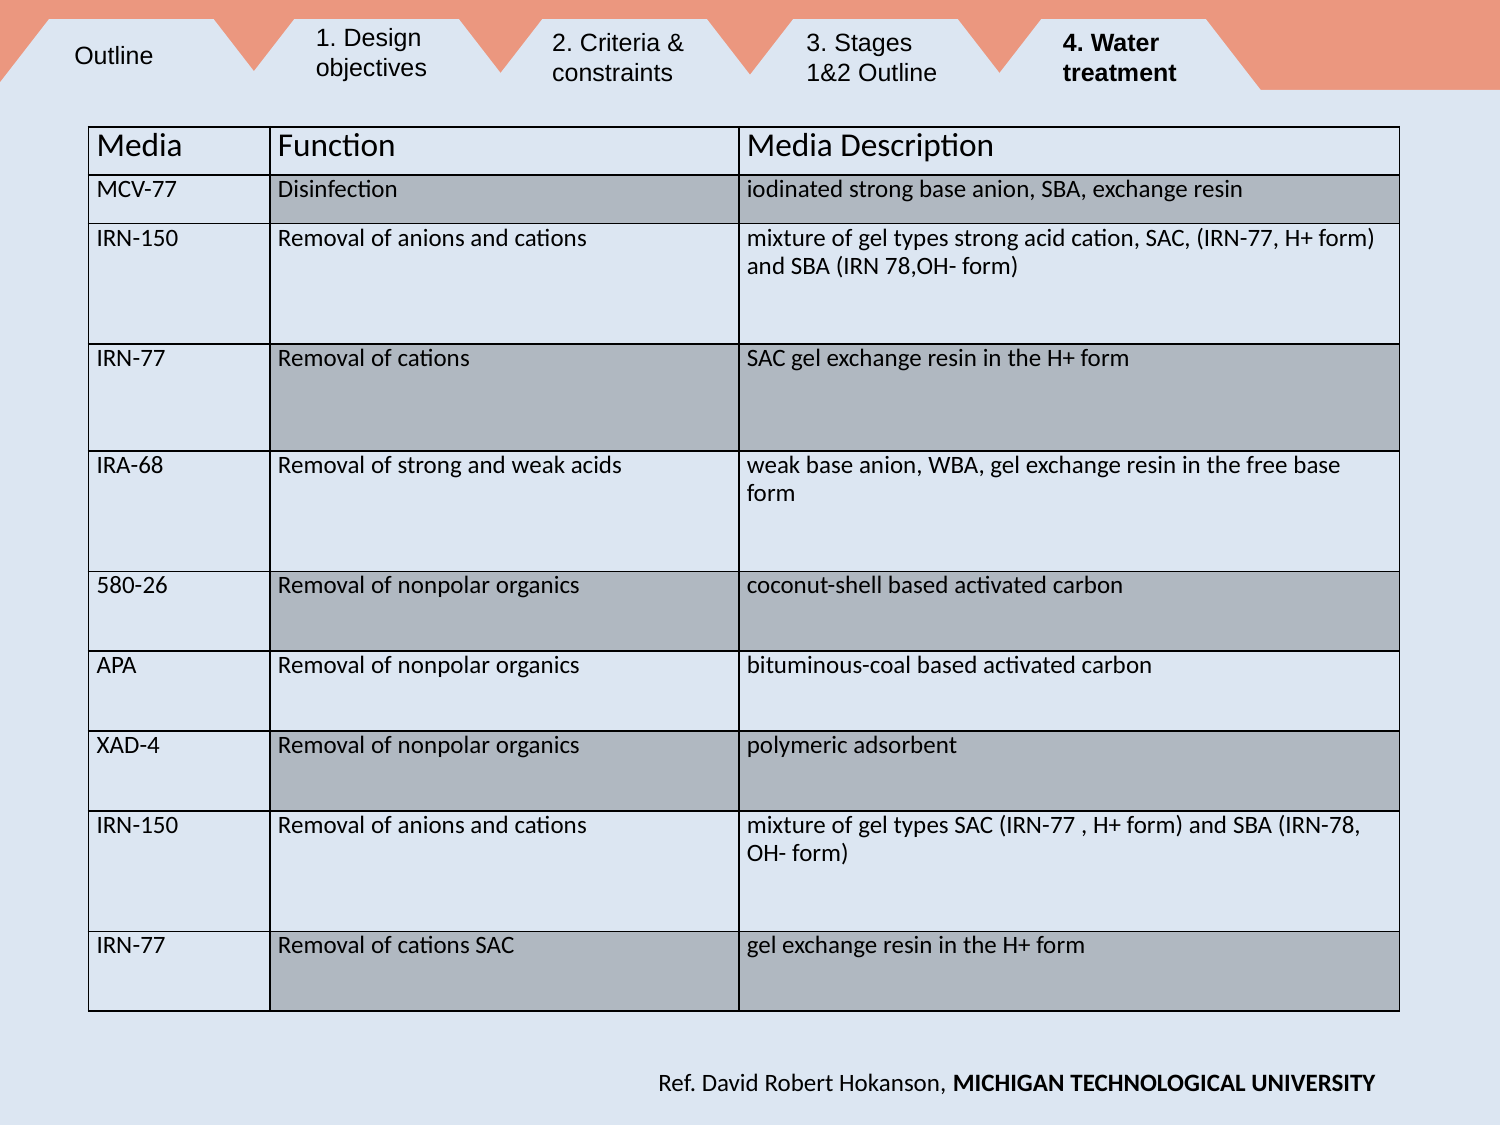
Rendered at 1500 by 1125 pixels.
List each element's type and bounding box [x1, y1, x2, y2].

list [0, 0, 1500, 1125]
